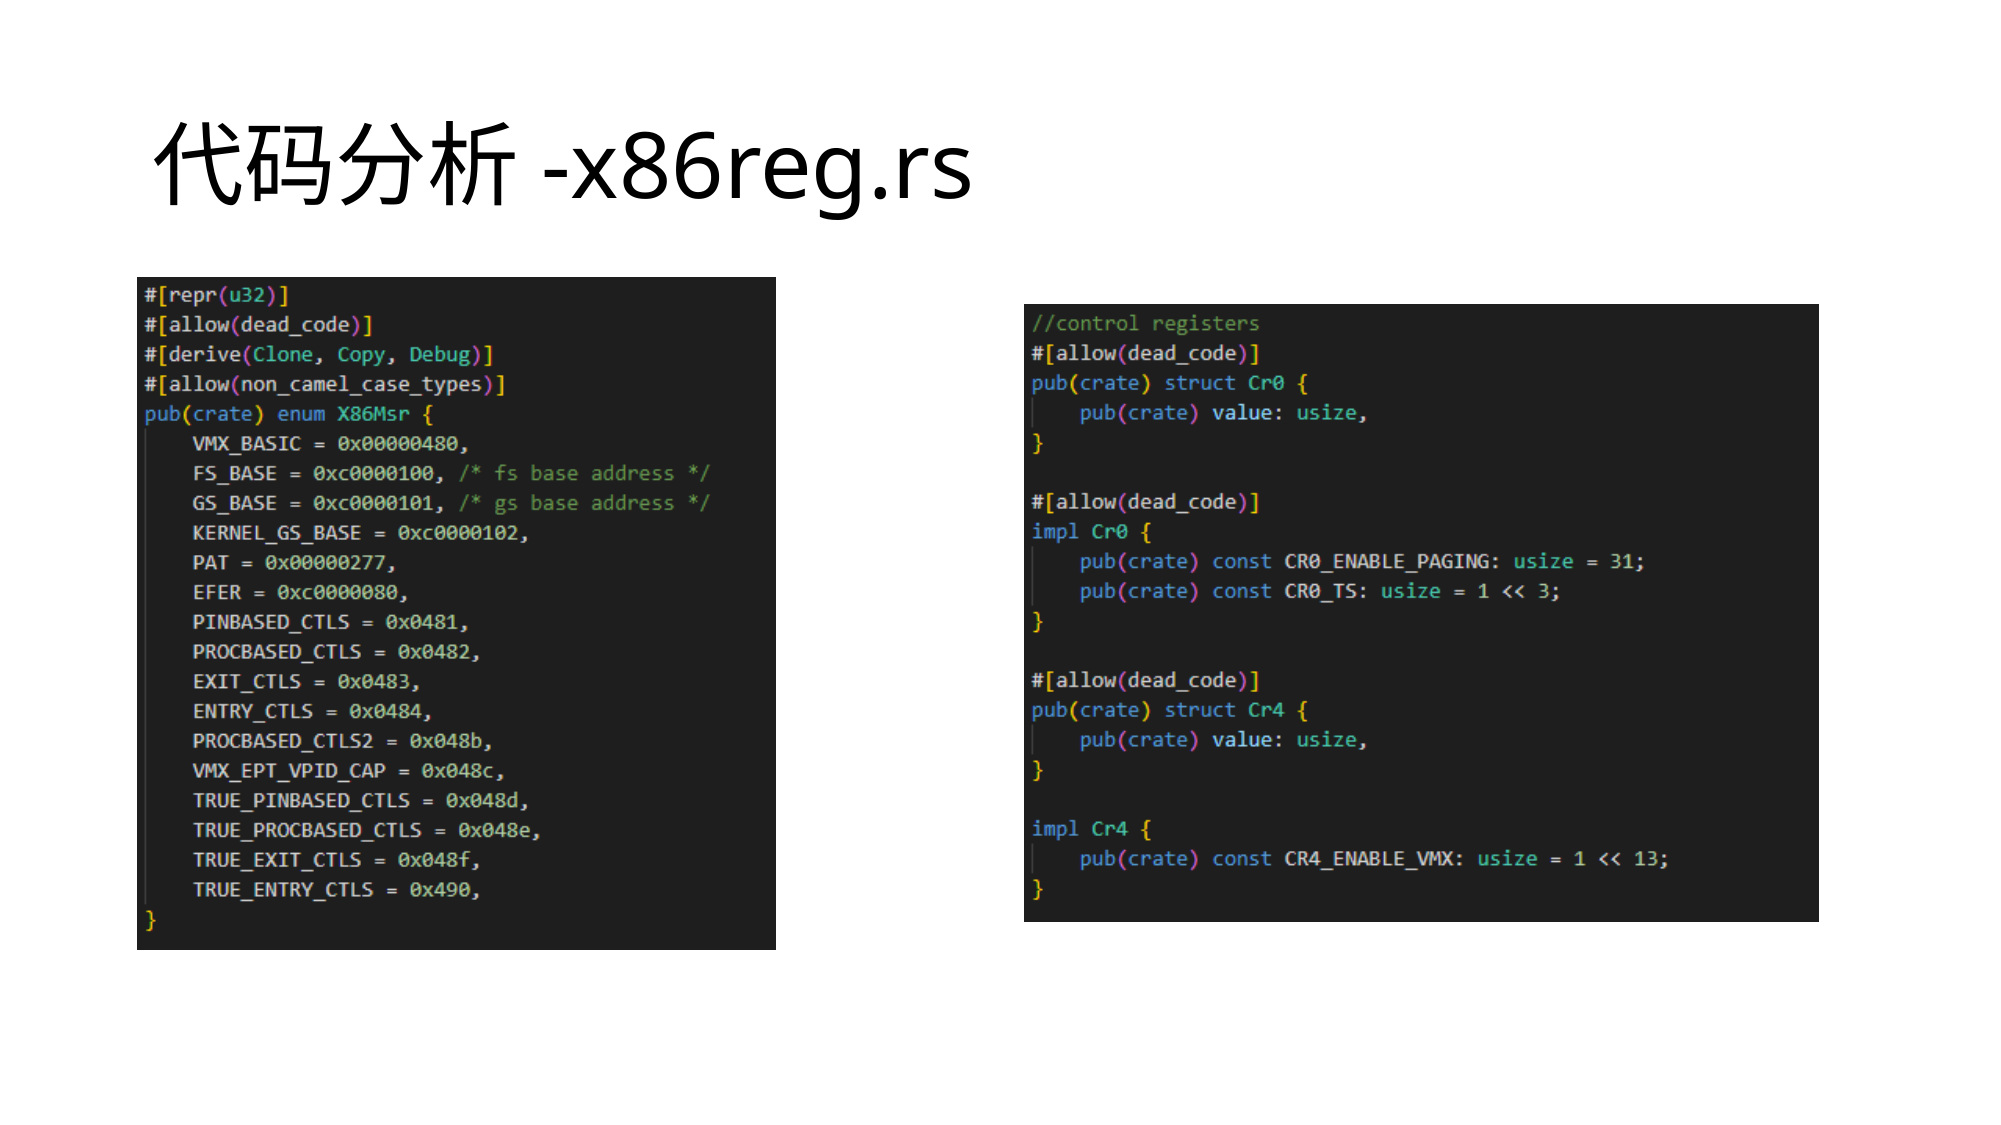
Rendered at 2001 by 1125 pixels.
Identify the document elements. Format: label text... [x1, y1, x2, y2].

title 代码分析-x86reg.rs [137, 59, 1863, 278]
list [137, 277, 776, 950]
picture [1024, 304, 1819, 922]
